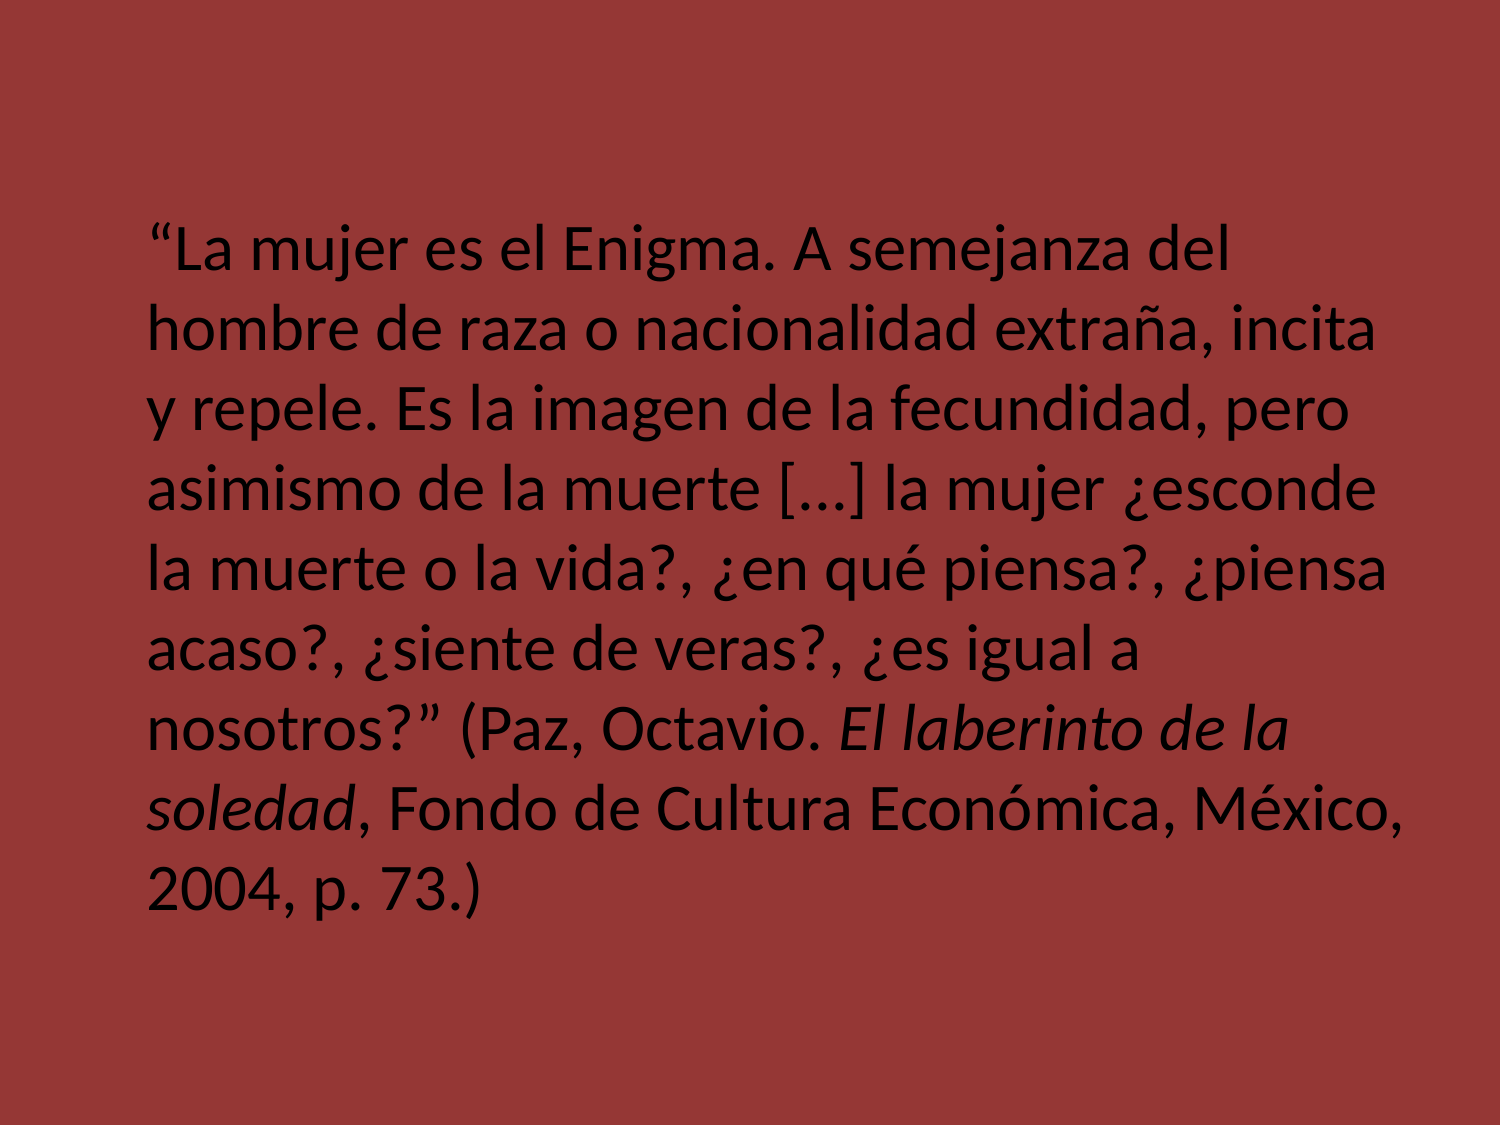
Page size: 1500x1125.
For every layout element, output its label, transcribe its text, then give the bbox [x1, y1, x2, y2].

list “La mujer es el Enigma. A semejanza del hombre de raza o nacionalidad extraña, incita y repele. Es la imagen de la fecundidad, pero asimismo de la muerte [...] la mujer ¿esconde la muerte o la vida?, ¿en qué piensa?, ¿piensa acaso?, ¿siente de veras?, ¿es igual a nosotros?” (Paz, Octavio. El laberinto de la soledad, Fondo de Cultura Económica, México, 2004, p. 73.) [75, 196, 1425, 1005]
